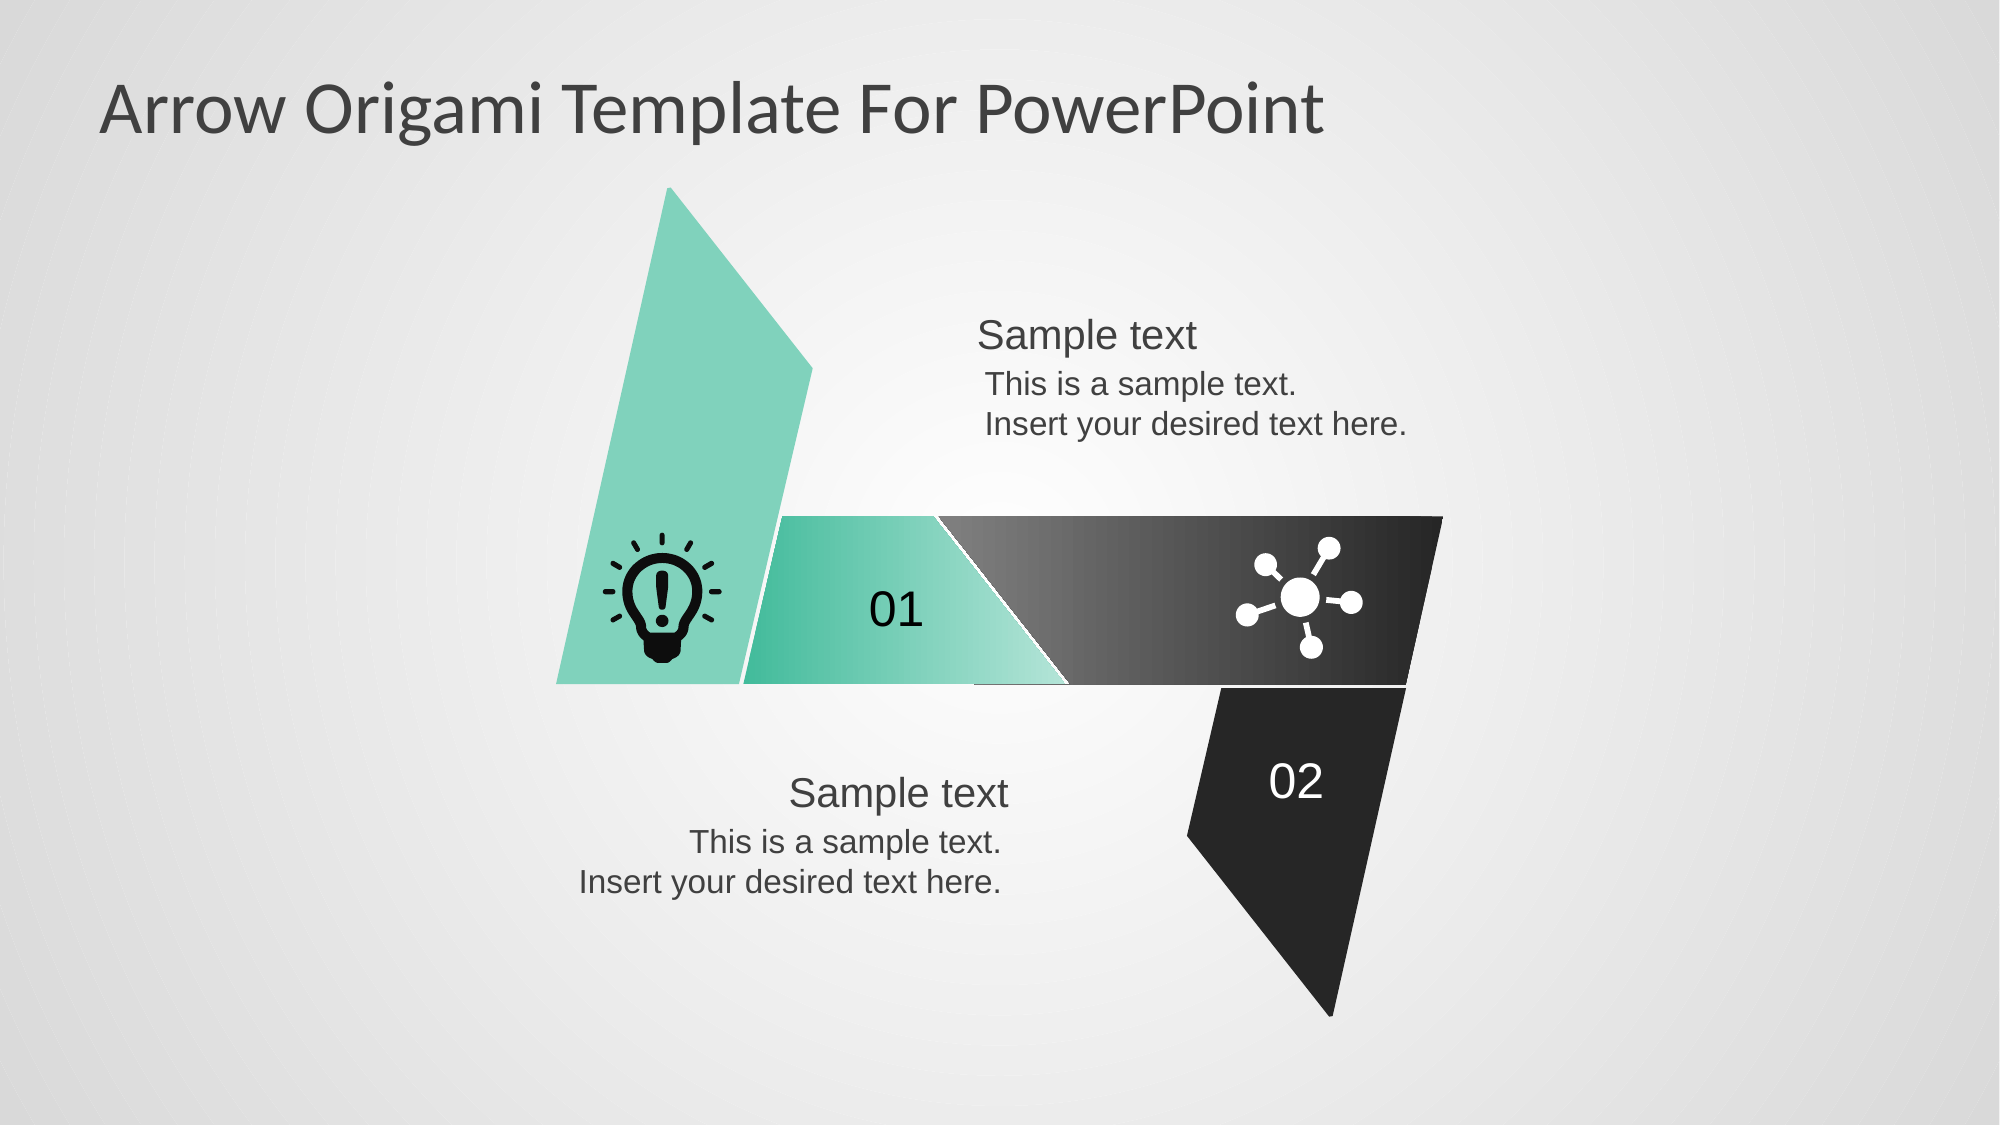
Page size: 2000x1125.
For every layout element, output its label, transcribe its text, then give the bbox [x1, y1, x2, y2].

text_box [556, 187, 813, 685]
title Arrow Origami Template For PowerPoint [99, 45, 1900, 162]
text_box [938, 515, 1444, 685]
text_box 01 [743, 515, 1066, 685]
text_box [602, 532, 722, 664]
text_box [1235, 536, 1363, 659]
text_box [961, 299, 1432, 451]
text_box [555, 758, 1026, 910]
text_box 02 [1186, 688, 1407, 1017]
